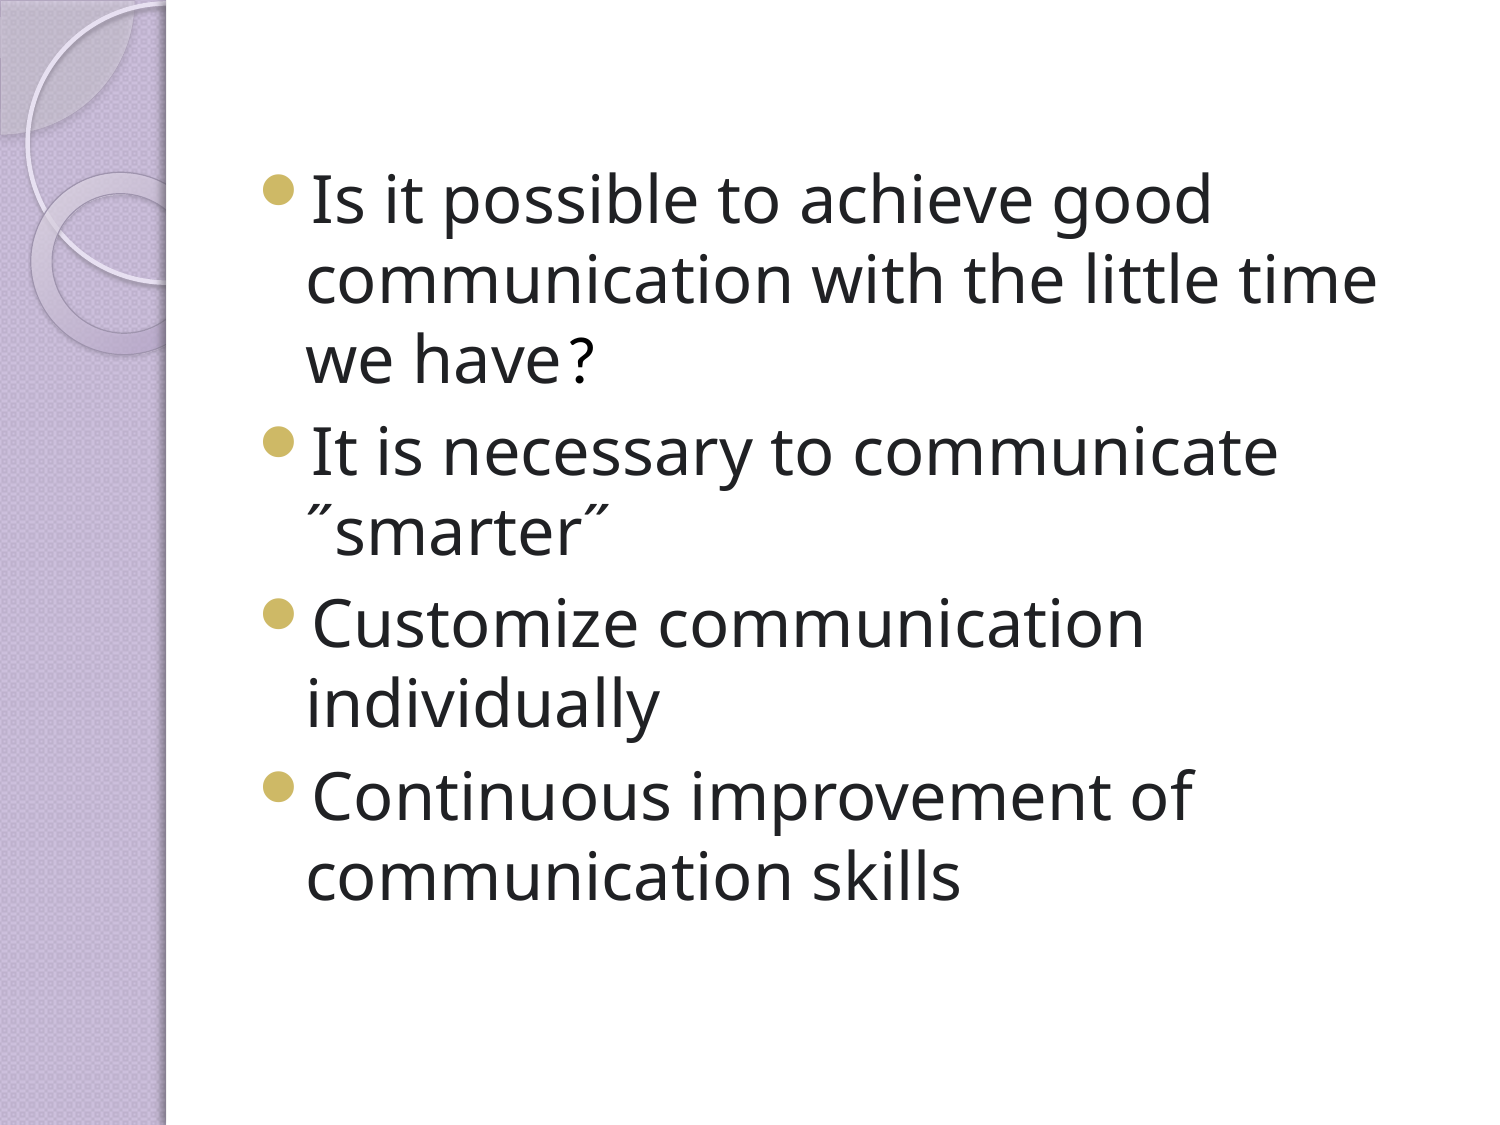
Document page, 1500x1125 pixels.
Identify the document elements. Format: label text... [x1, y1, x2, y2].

list Is it possible to achieve good communication with the little time we have ? It is necessary to communicate ˝smarter˝ Customize communication individually Continuous improvement of communication skills [230, 149, 1474, 1125]
